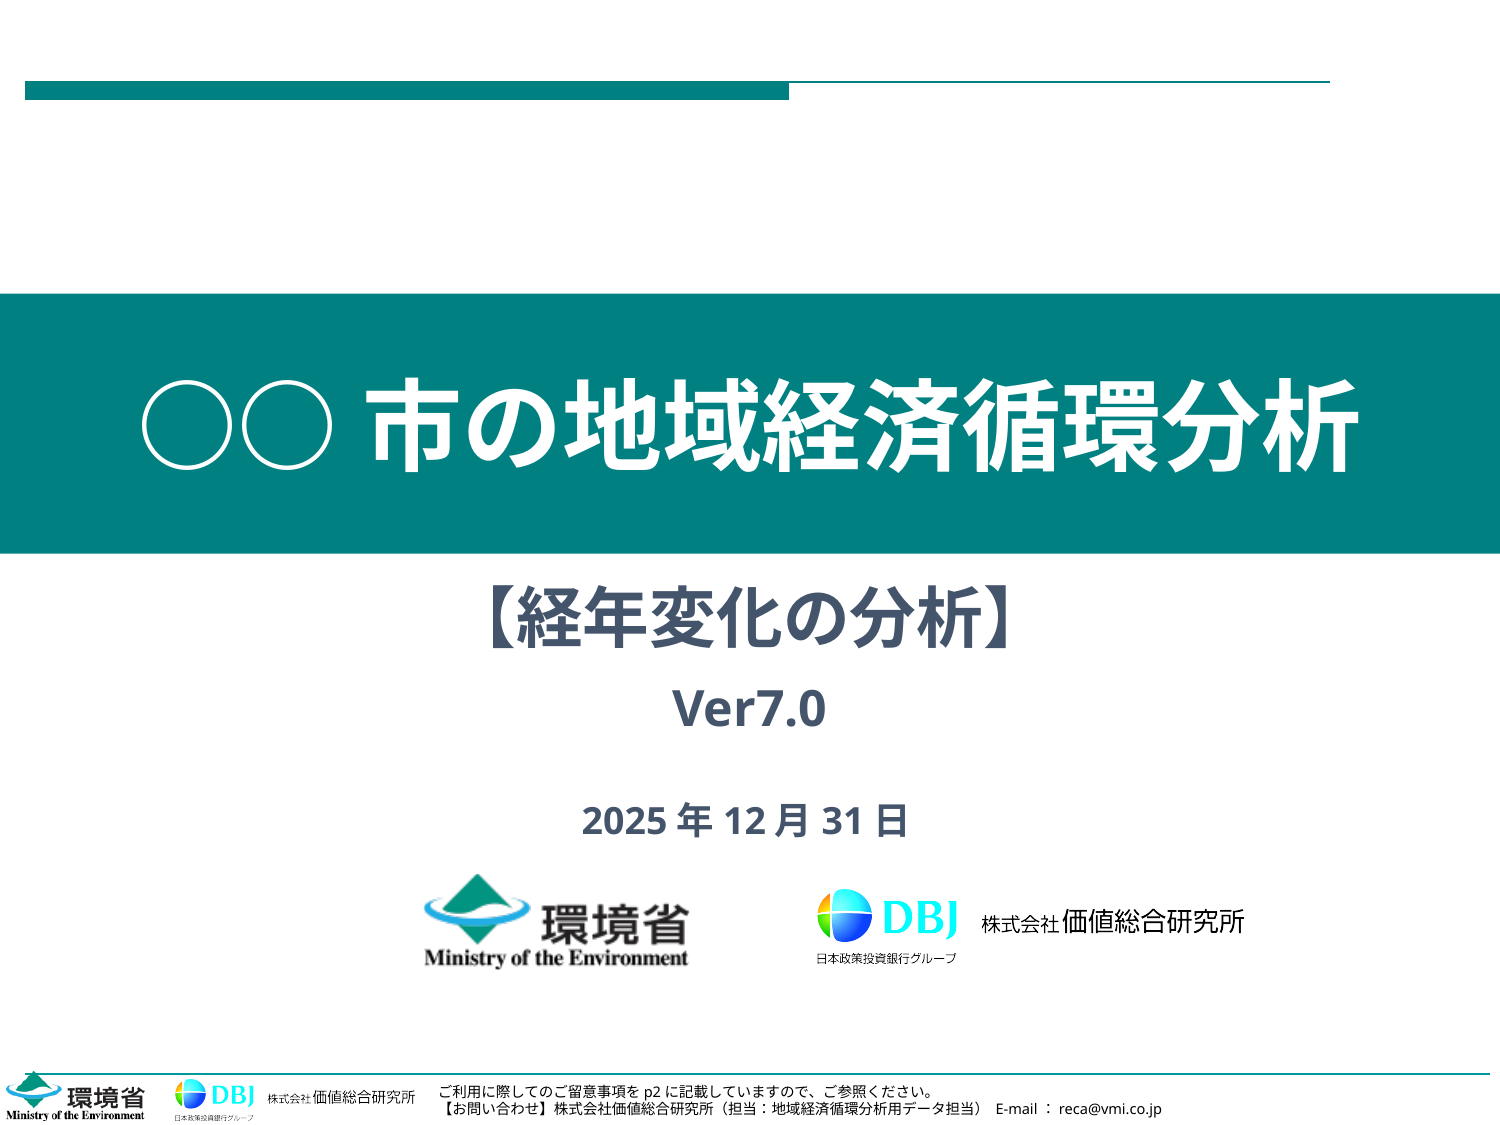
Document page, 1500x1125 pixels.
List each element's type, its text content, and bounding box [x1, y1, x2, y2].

picture [2, 1071, 148, 1125]
title ○○市の地域経済循環分析 [0, 293, 1500, 554]
text_box 【経年変化の分析】 [431, 568, 1069, 664]
picture [418, 874, 697, 978]
picture [810, 882, 1251, 972]
picture [171, 1075, 419, 1125]
text_box ご利用に際してのご留意事項をp2に記載していますので、ご参照ください。 【お問い合わせ】株式会社価値総合研究所（担当：地域経済循環分析用データ担当） E-mail：reca@vmi.co.jp [423, 1075, 1188, 1125]
text_box 2025年12月31日 [530, 763, 962, 850]
text_box Ver7.0 [558, 669, 942, 744]
